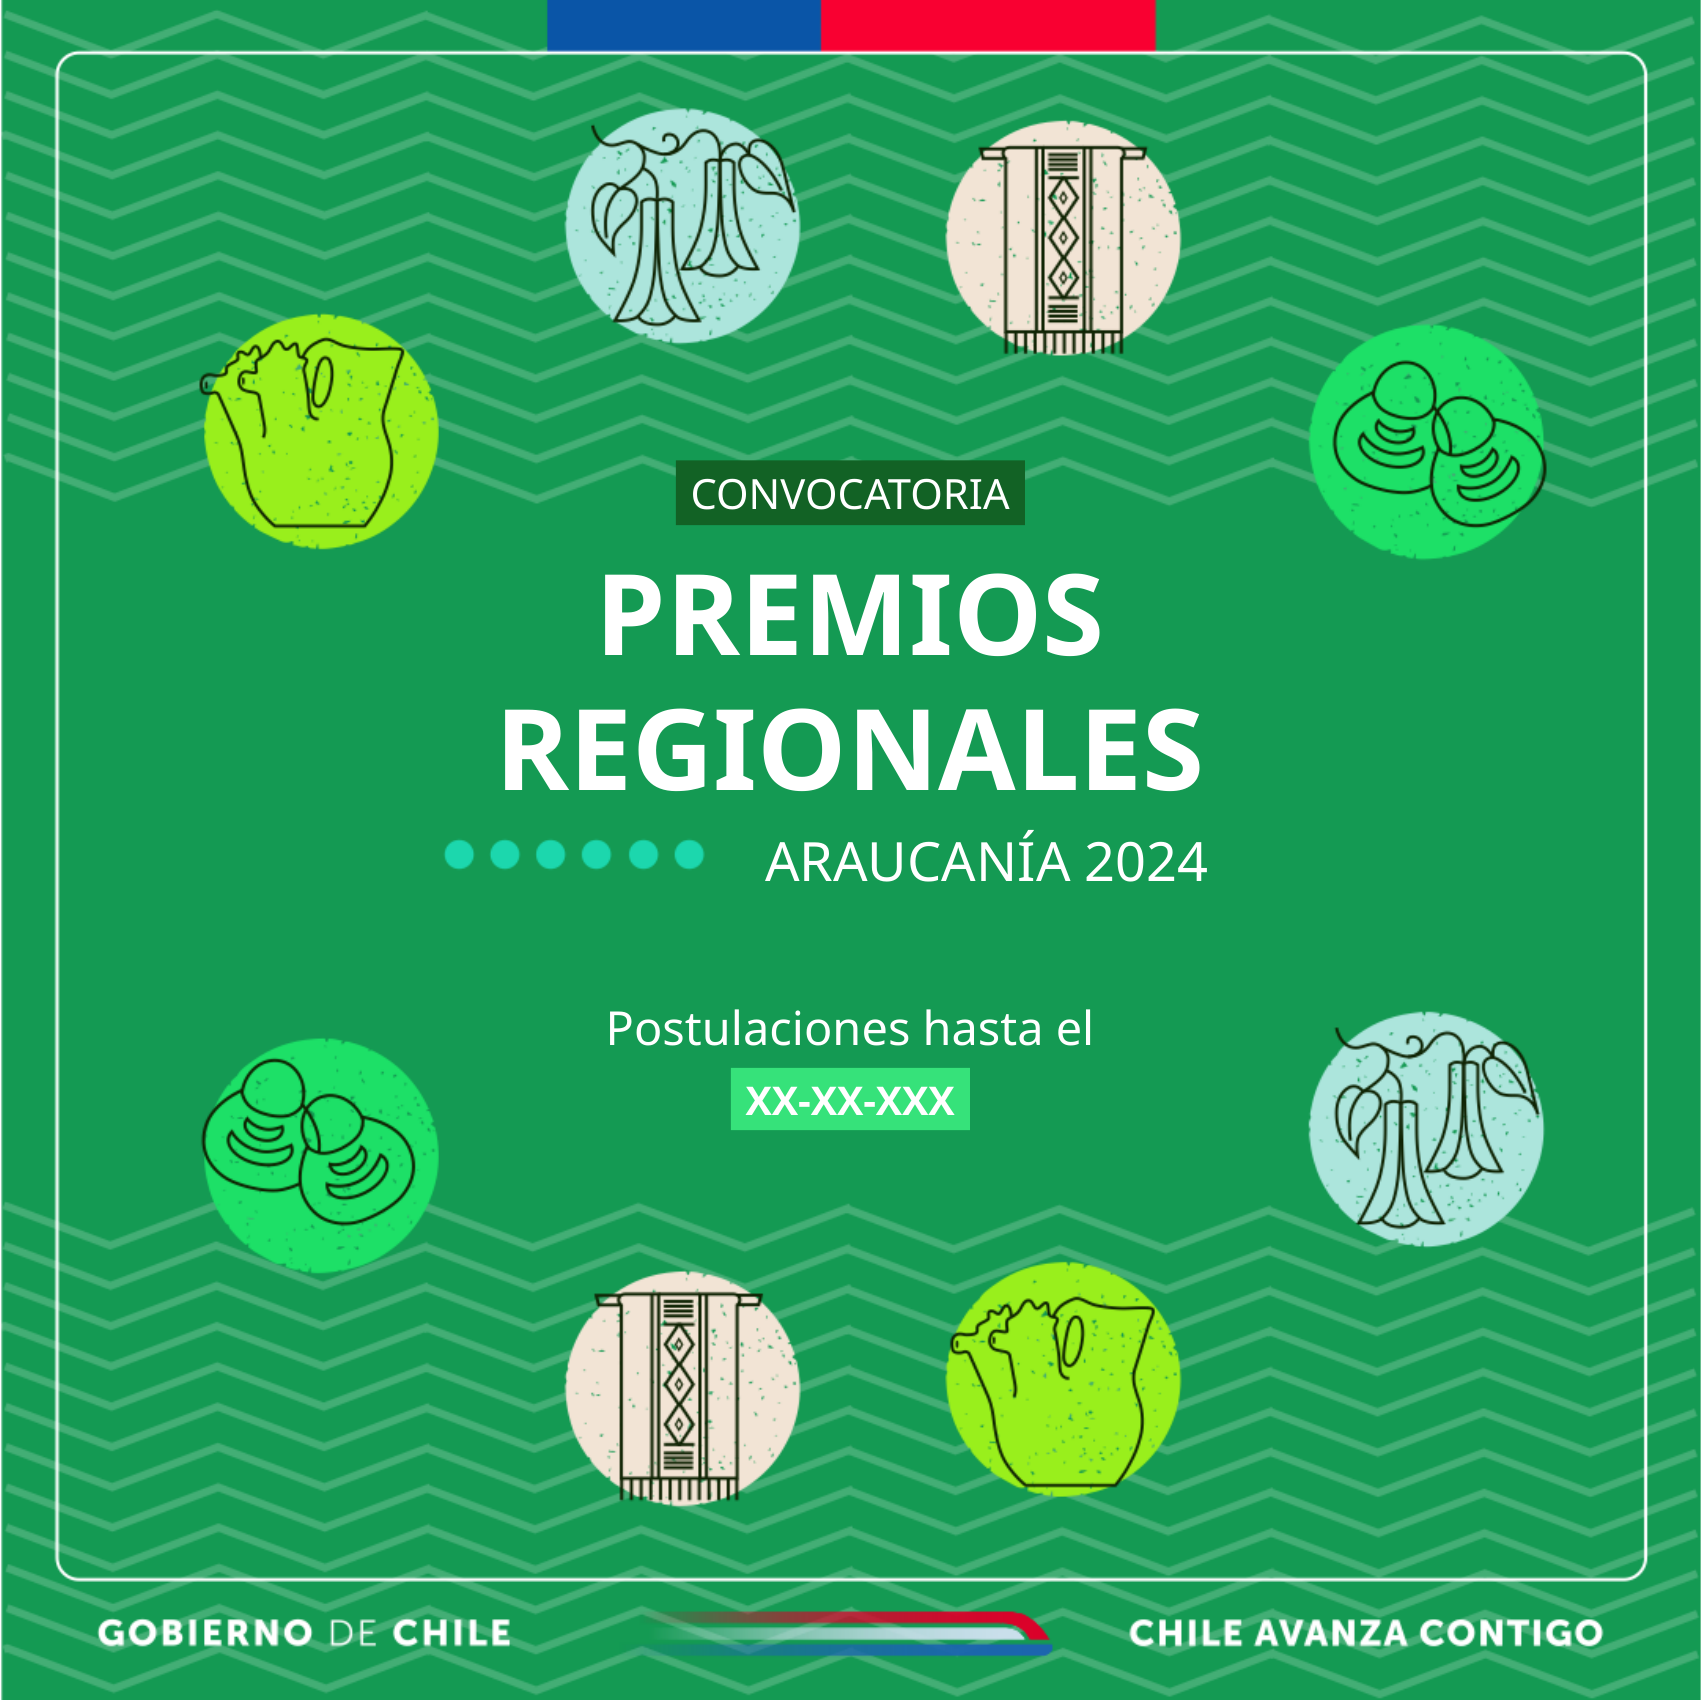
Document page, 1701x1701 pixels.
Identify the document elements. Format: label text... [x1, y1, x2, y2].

text_box PREMIOS REGIONALES [393, 535, 1308, 821]
text_box ARAUCANÍA 2024 [750, 819, 1310, 900]
text_box Postulaciones hasta el [574, 991, 1127, 1063]
text_box XX-XX-XXX [730, 1067, 970, 1131]
text_box CONVOCATORIA [675, 460, 1025, 526]
